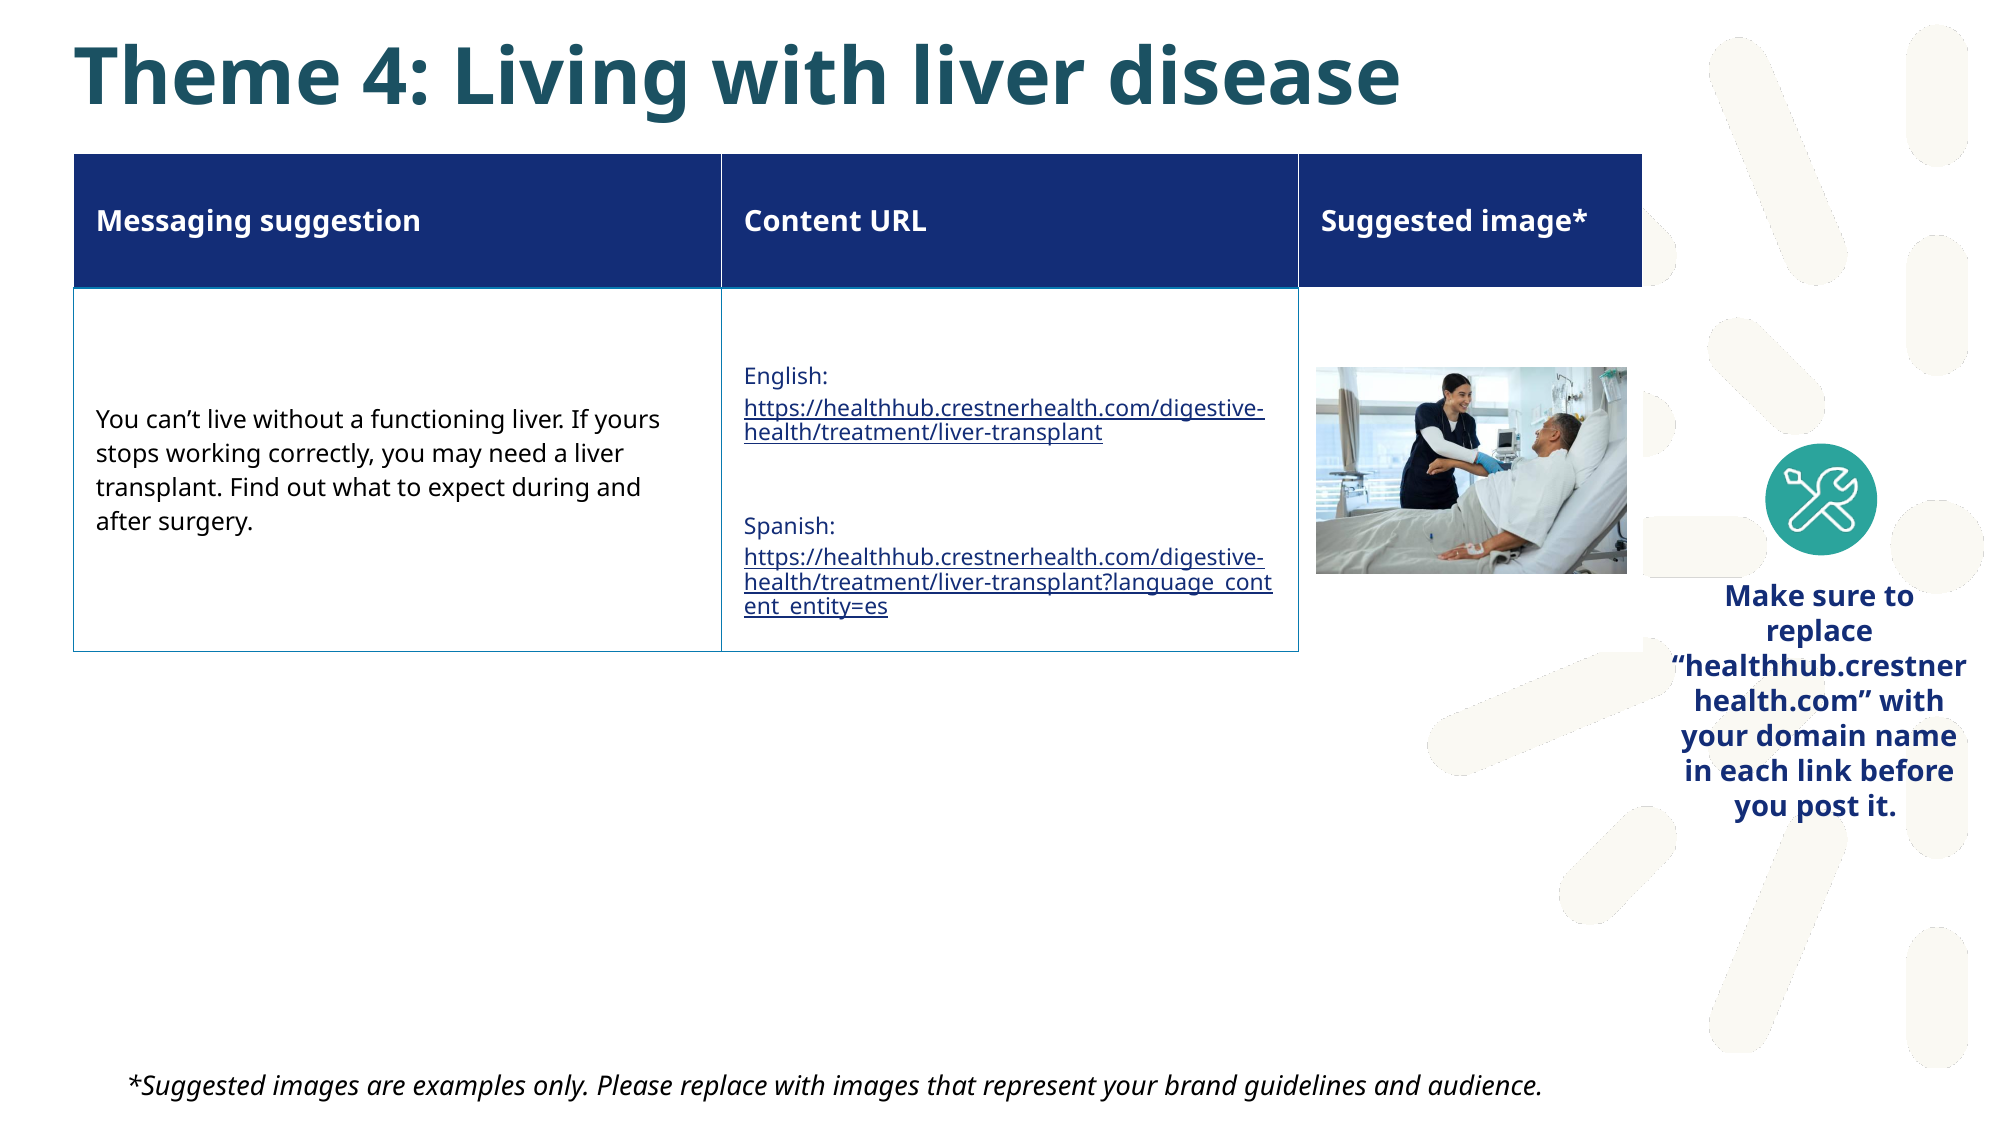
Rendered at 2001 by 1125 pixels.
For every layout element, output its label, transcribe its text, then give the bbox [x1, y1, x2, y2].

table_cell [1299, 289, 1642, 651]
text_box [1765, 443, 1878, 556]
table_cell You can’t live without a functioning liver. If yours stops working correctly, you may need a liver transplant. Find out what to expect during and after surgery. [74, 289, 721, 651]
text_box *Suggested images are examples only. Please replace with images that represent your brand guidelines and audience. [111, 1052, 1863, 1116]
table_header Suggested image* [1299, 154, 1642, 287]
table_header Content URL [722, 154, 1298, 287]
picture [1316, 367, 1628, 575]
title Theme 4: Living with liver disease [73, 12, 1846, 132]
text_box Make sure to replace “healthhub.crestnerhealth.com” with your domain name in each link before you post it. [1656, 562, 1983, 872]
table_cell English: https://healthhub.crestnerhealth.com/digestive-health/treatment/liver-transplant Spanish: https://healthhub.crestnerhealth.com/digestive-health/treatment/liver-transplant?language_content_entity=es [722, 289, 1298, 651]
table_header Messaging suggestion [74, 154, 721, 287]
